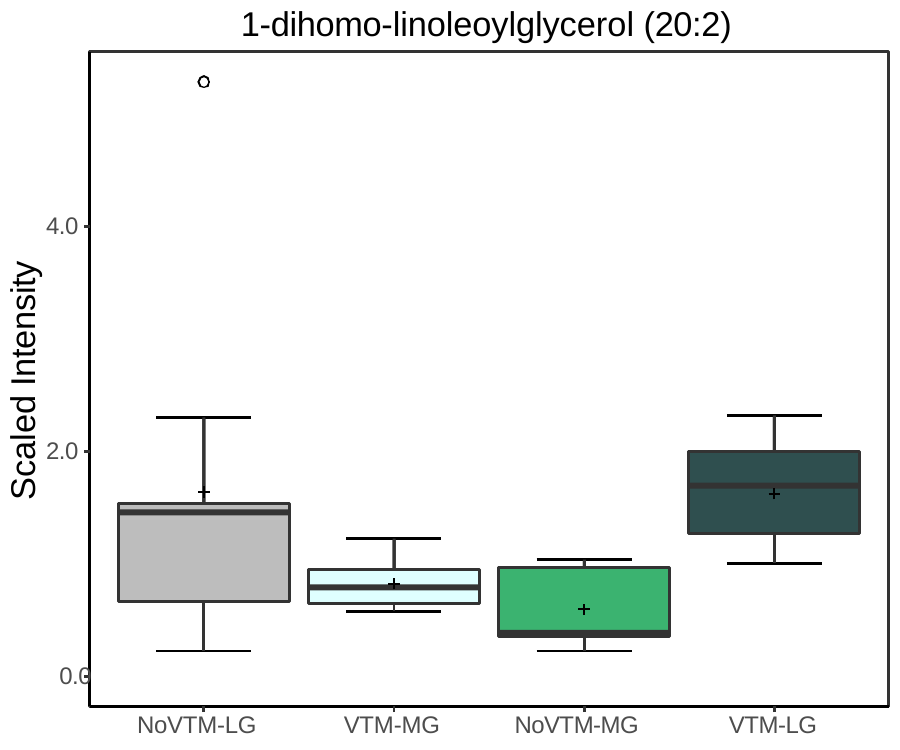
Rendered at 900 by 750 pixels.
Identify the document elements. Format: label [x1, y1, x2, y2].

text_box [44, 208, 82, 240]
text_box [83, 50, 891, 738]
footer [57, 661, 95, 750]
slide_number [134, 713, 275, 750]
text_box [238, 0, 740, 44]
text_box [1, 256, 82, 503]
